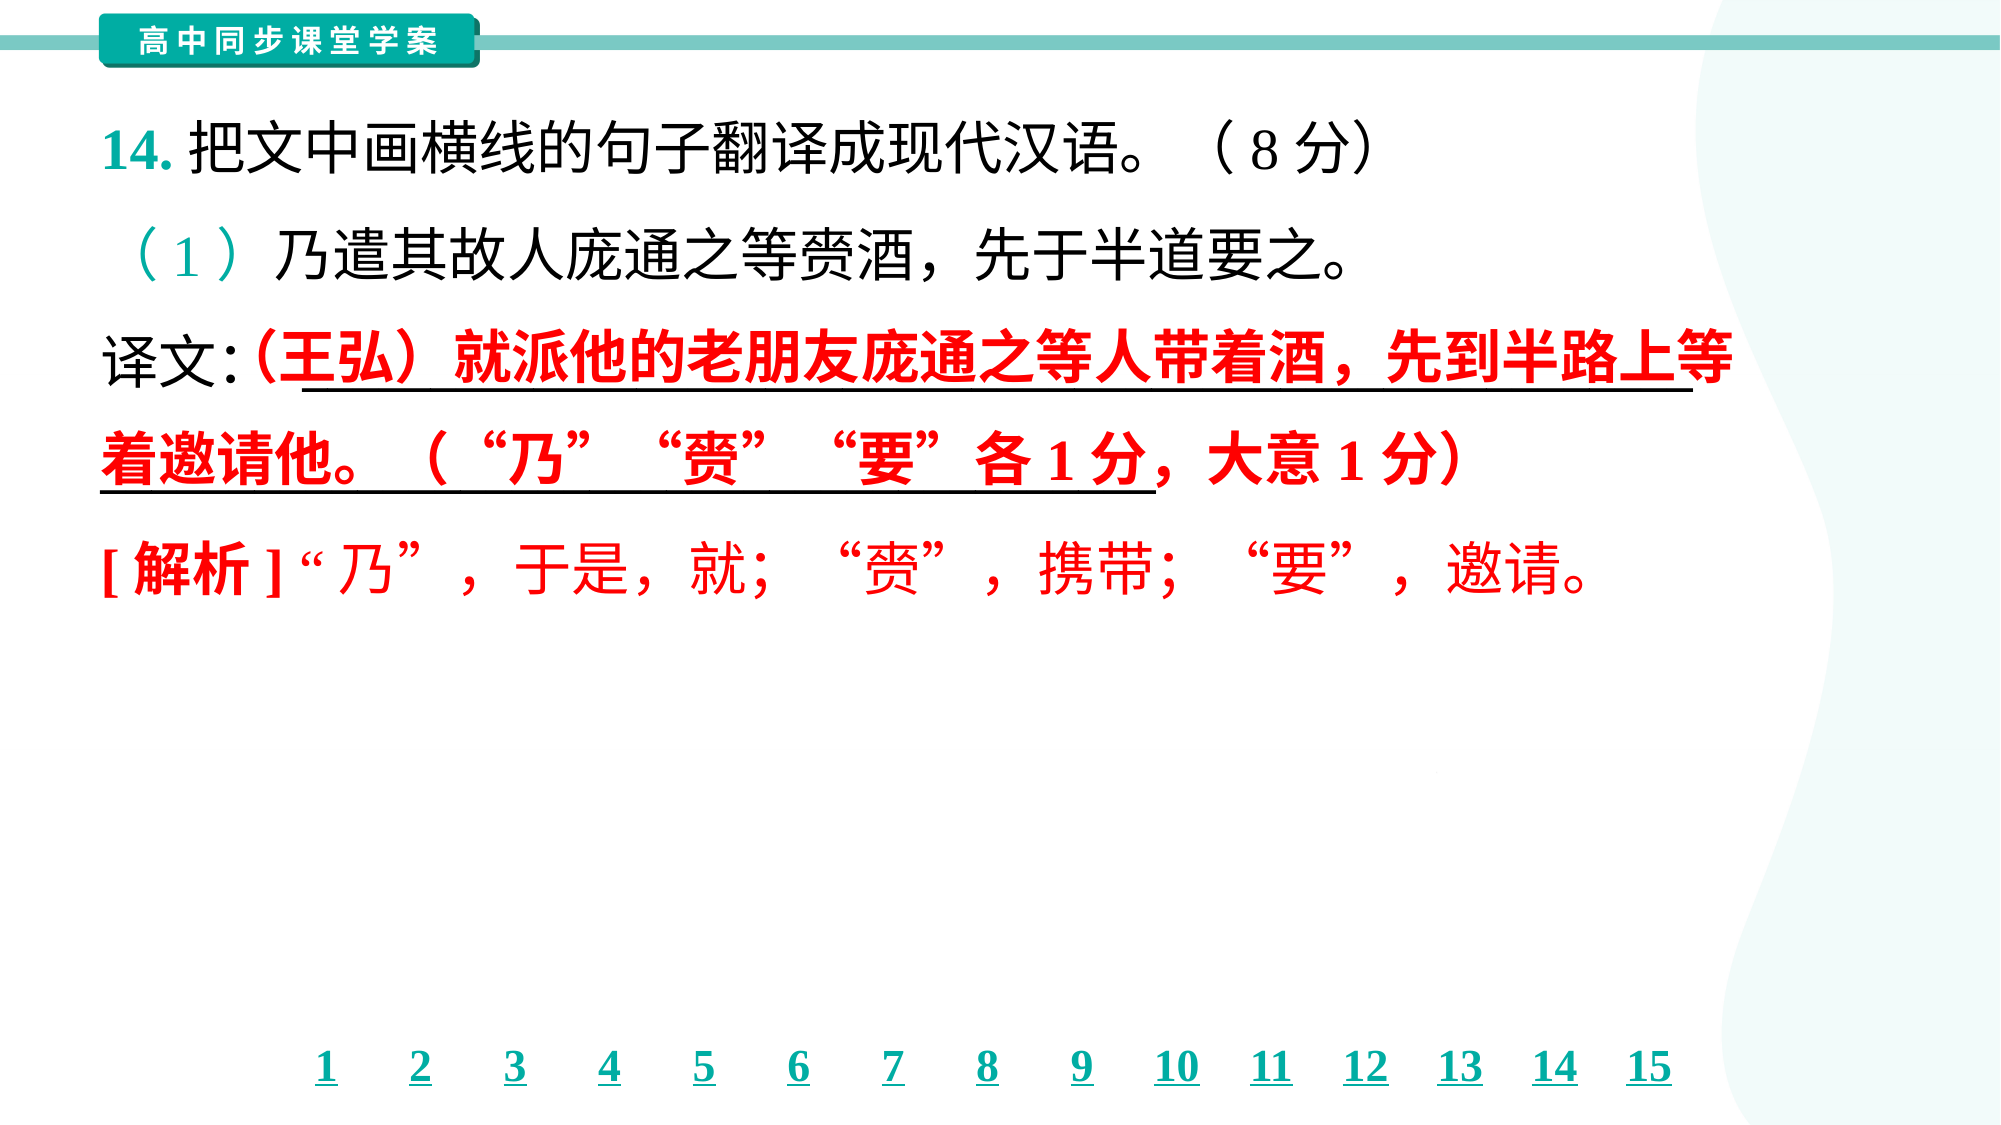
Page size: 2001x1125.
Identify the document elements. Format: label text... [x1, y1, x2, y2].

text_box 14.把文中画横线的句子翻译成现代汉语。（8分） [100, 76, 1899, 170]
text_box [解析] “乃”，于是，就；“赍”，携带；“要”，邀请。 [100, 497, 1899, 590]
text_box （1）乃遣其故人庞通之等赍酒，先于半道要之。 译文： ______________________________________________________ _________________________________________ [100, 182, 1899, 283]
text_box （王弘）就派他的老朋友庞通之等人带着酒，先到半路上等 着邀请他。（“乃”“赍”“要”各1分，大意1分） [100, 283, 1899, 481]
picture [0, 0, 2000, 1125]
text_box （1）乃遣其故人庞通之等赍酒，先于半道要之。 译文： ______________________________________________________ _________________________________________ [100, 481, 1899, 486]
